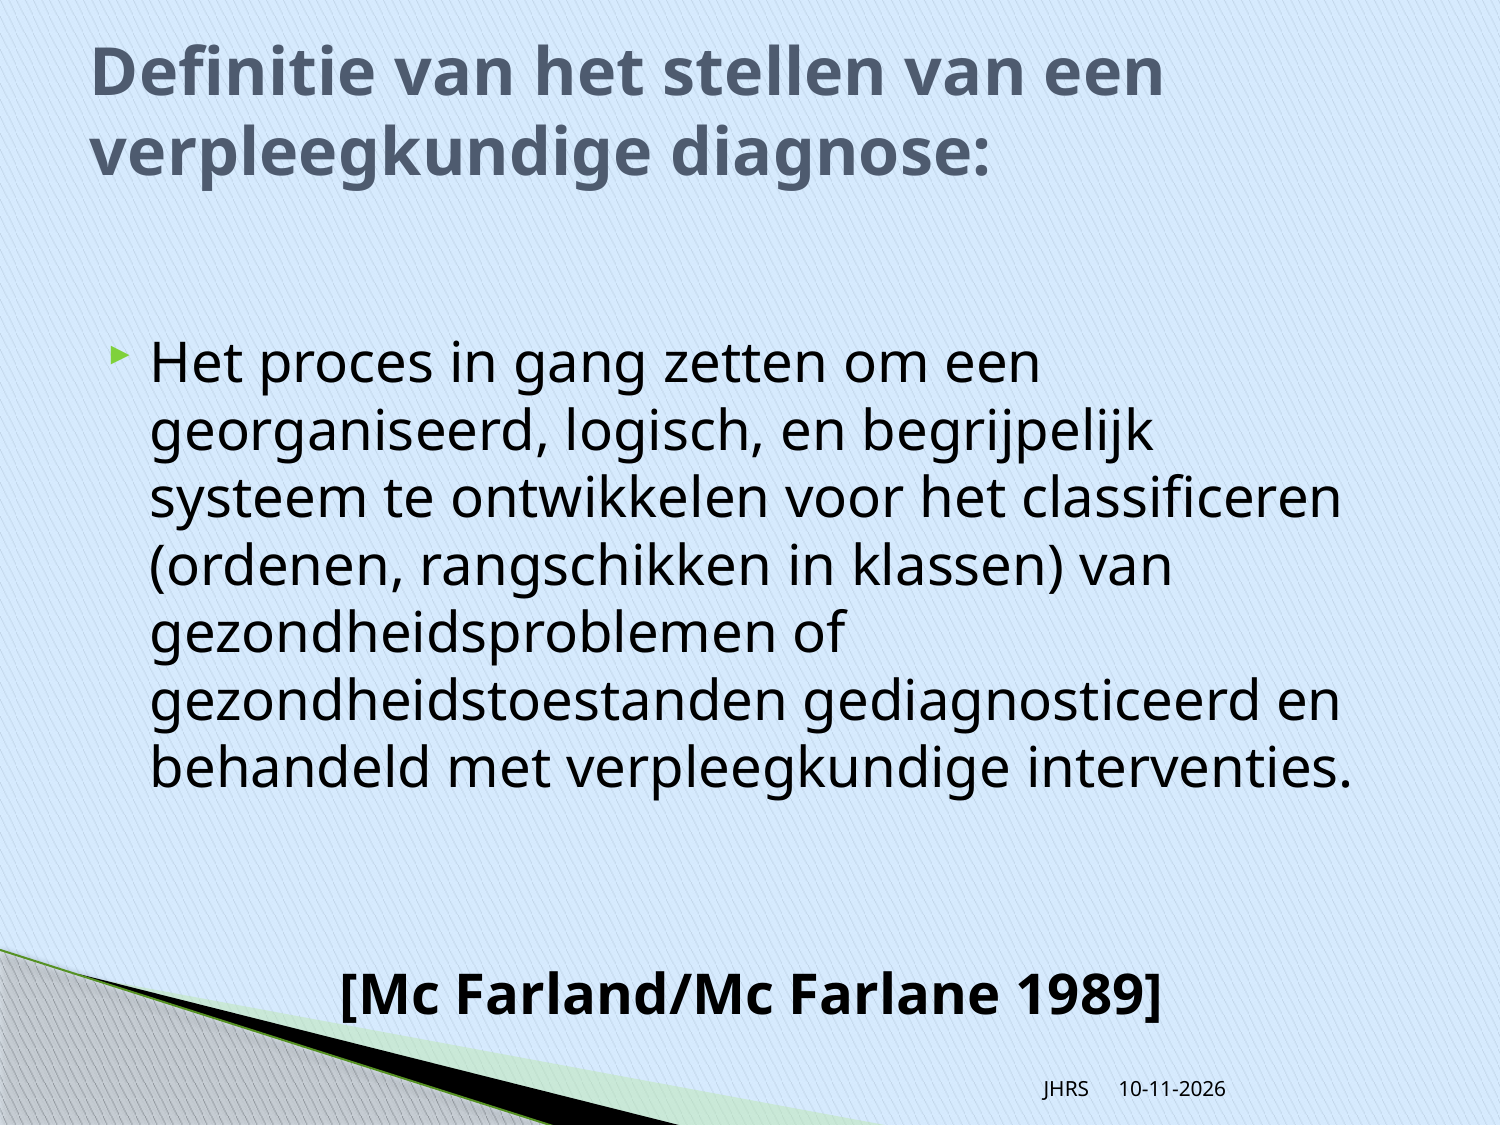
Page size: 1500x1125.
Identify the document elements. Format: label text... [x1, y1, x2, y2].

list Het proces in gang zetten om een georganiseerd, logisch, en begrijpelijk systeem te ontwikkelen voor het classificeren (ordenen, rangschikken in klassen) van gezondheidsproblemen of gezondheidstoestanden gediagnosticeerd en behandeld met verpleegkundige interventies. [Mc Farland/Mc Farlane 1989] [75, 279, 1425, 1083]
title Definitie van het stellen van een verpleegkundige diagnose: [75, 19, 1425, 279]
footer JHRS [718, 1051, 1105, 1112]
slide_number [1105, 1051, 1419, 1112]
